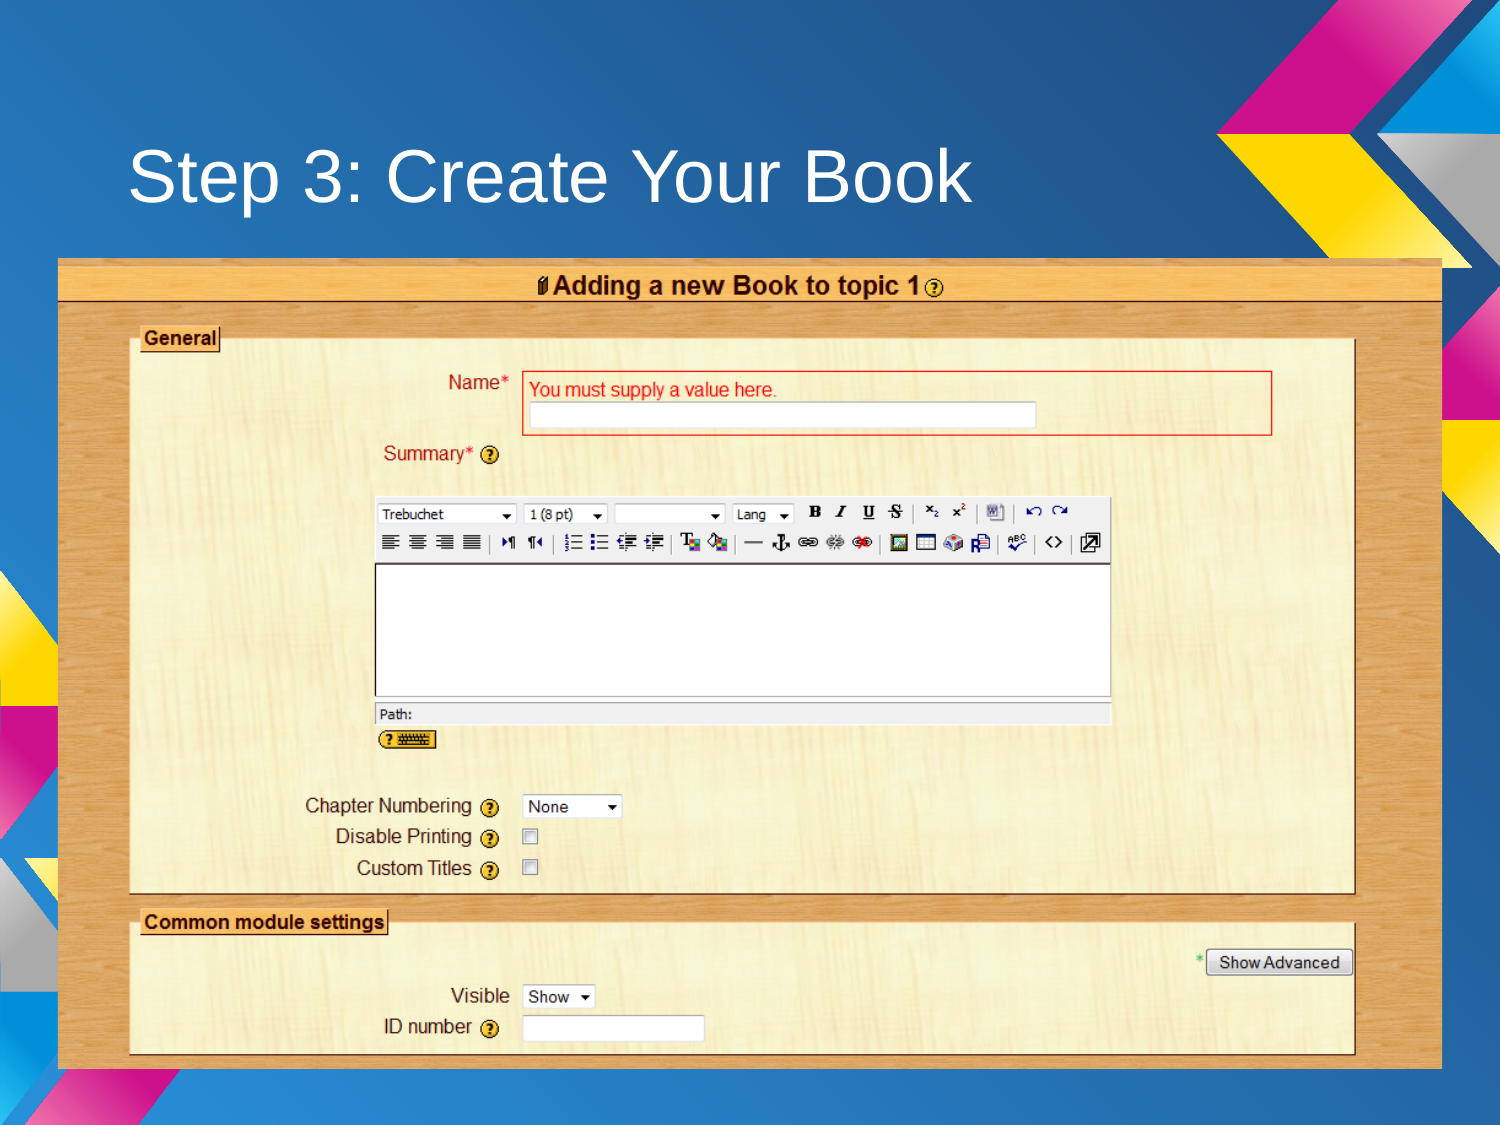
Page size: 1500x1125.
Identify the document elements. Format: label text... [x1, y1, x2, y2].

text_box [57, 258, 1443, 1069]
title Step 3: Create Your Book [75, 14, 1204, 233]
